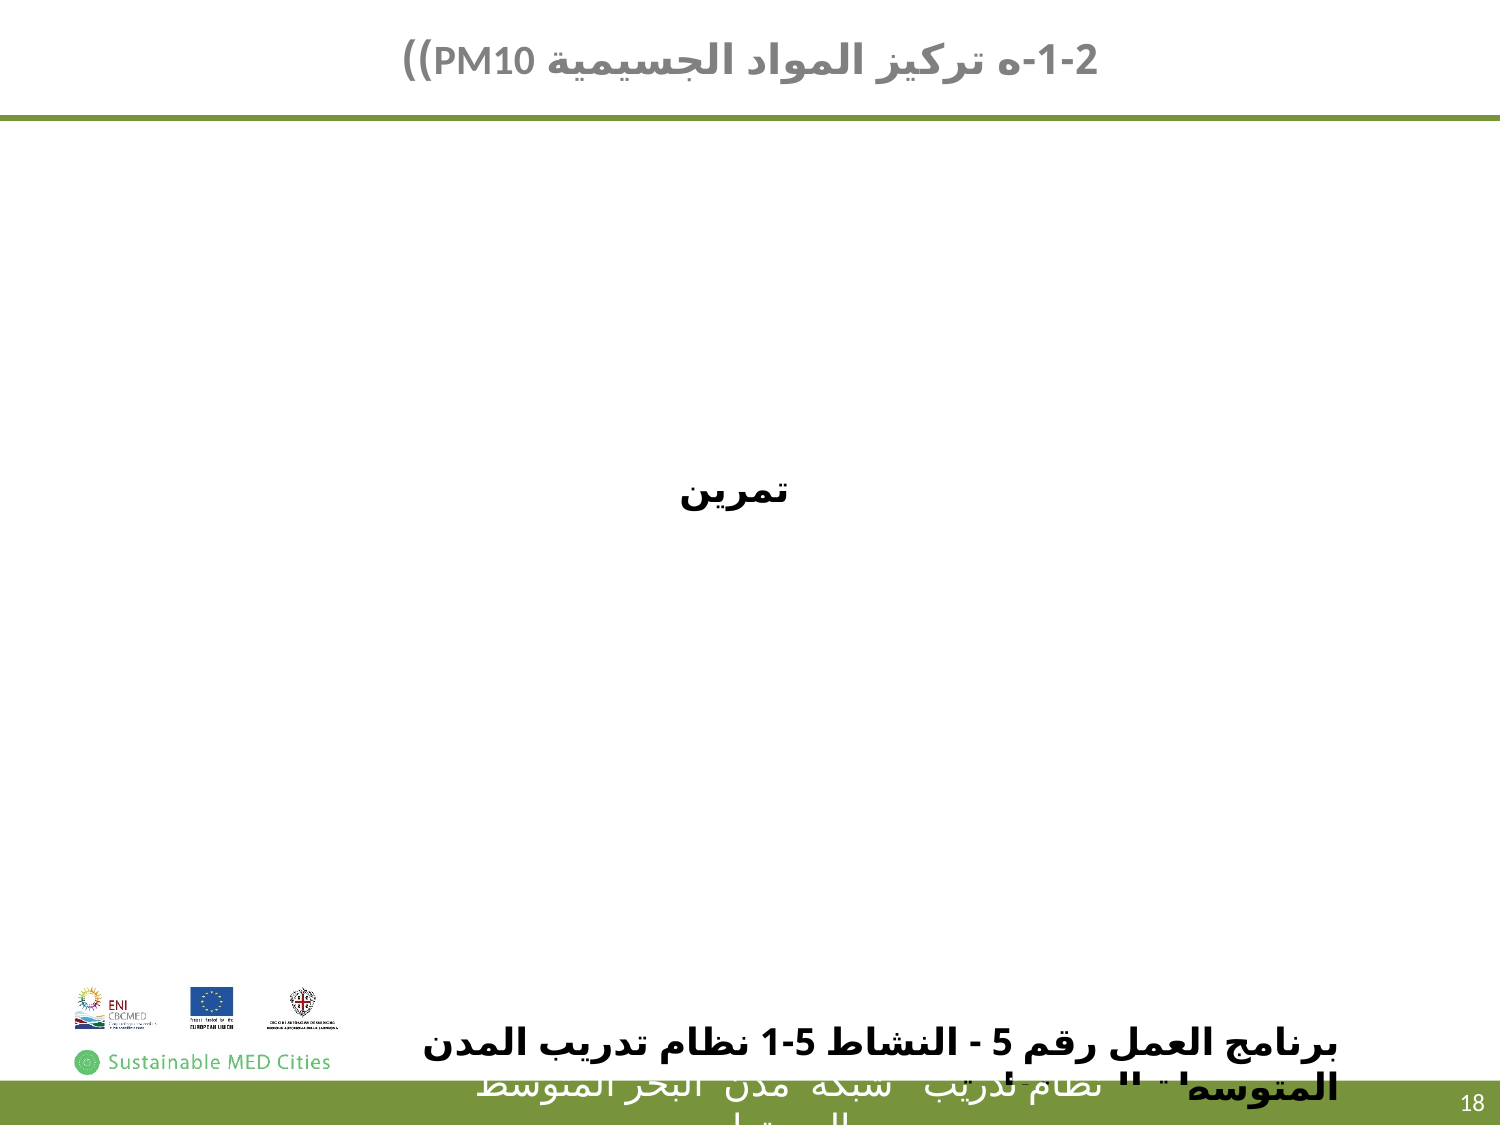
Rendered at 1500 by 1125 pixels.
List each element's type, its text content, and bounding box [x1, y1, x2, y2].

picture [62, 978, 356, 1080]
slide_number 18 [1496, 1076, 1500, 1125]
list تمرين [43, 262, 1425, 944]
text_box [330, 990, 1493, 1123]
title 1-2-ه تركيز المواد الجسيمية PM10)) [0, 0, 1500, 117]
